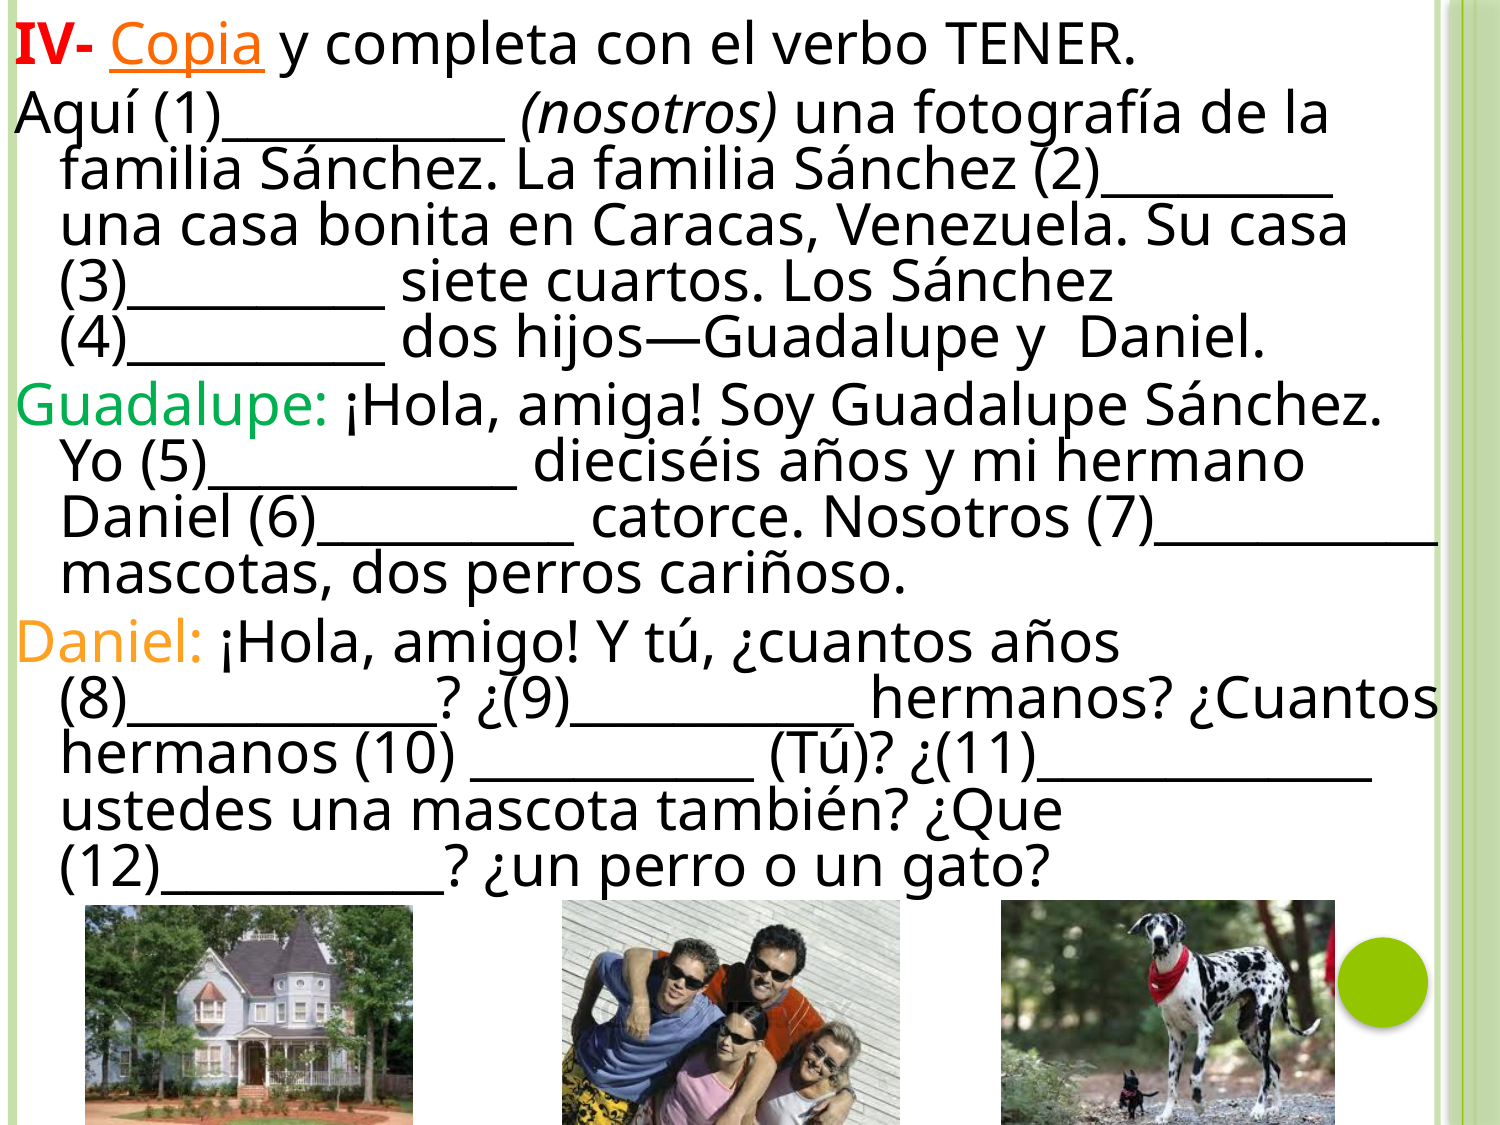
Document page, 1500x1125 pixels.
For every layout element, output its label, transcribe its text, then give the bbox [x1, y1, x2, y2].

picture [561, 900, 901, 1125]
picture [1000, 900, 1336, 1125]
picture [85, 904, 414, 1125]
list IV- Copia y completa con el verbo TENER. Aquí (1)___________ (nosotros) una fotografía de la familia Sánchez. La familia Sánchez (2)_________ una casa bonita en Caracas, Venezuela. Su casa (3)__________ siete cuartos. Los Sánchez (4)__________ dos hijos—Guadalupe y Daniel. Guadalupe: ¡Hola, amiga! Soy Guadalupe Sánchez. Yo (5)____________ dieciséis años y mi hermano Daniel (6)__________ catorce. Nosotros (7)___________ mascotas, dos perros cariñoso. Daniel: ¡Hola, amigo! Y tú, ¿cuantos años (8)____________? ¿(9)___________ hermanos? ¿Cuantos hermanos (10) ___________ (Tú)? ¿(11)_____________ ustedes una mascota también? ¿Que (12)___________? ¿un perro o un gato? [0, 12, 1463, 1000]
